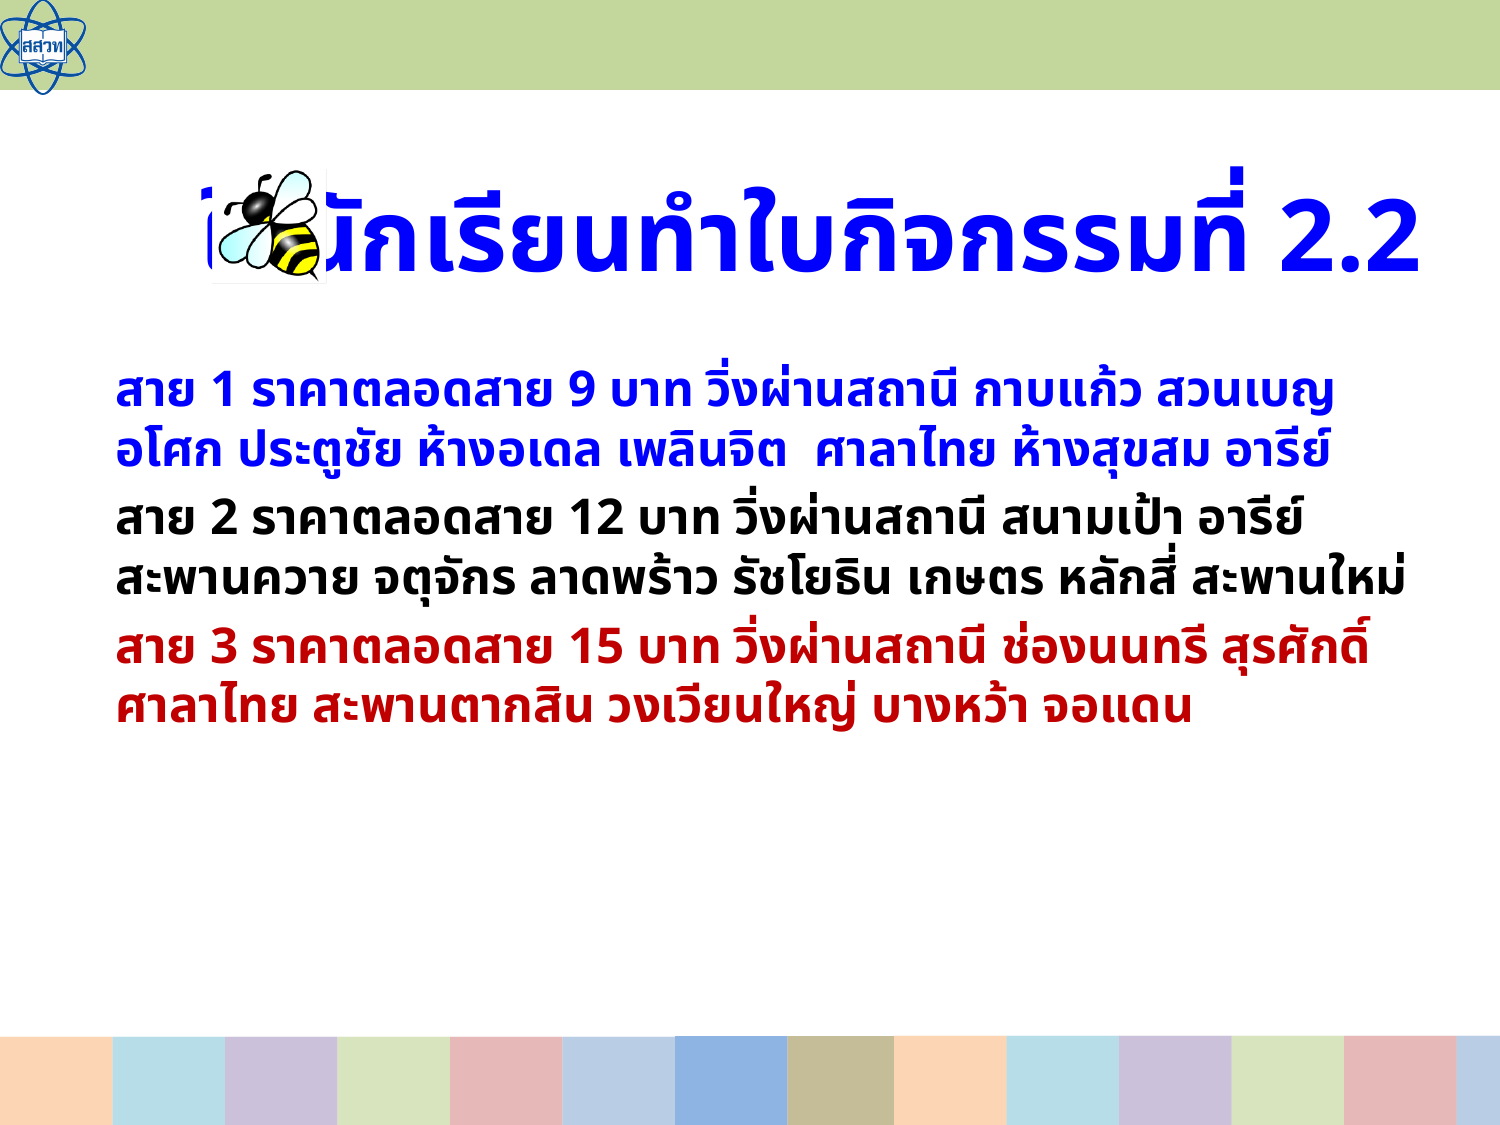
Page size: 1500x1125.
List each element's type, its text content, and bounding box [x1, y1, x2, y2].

picture [0, 0, 86, 95]
picture [206, 163, 331, 288]
title ให้นักเรียนทำใบกิจกรรมที่ 2.2 [135, 137, 1486, 325]
list สาย 1 ราคาตลอดสาย 9 บาท วิ่งผ่านสถานี กาบแก้ว สวนเบญ อโศก ประตูชัย ห้างอเดล เพลินจิต ศาลาไทย ห้างสุขสม อารีย์ สาย 2 ราคาตลอดสาย 12 บาท วิ่งผ่านสถานี สนามเป้า อารีย์ สะพานควาย จตุจักร ลาดพร้าว รัชโยธิน เกษตร หลักสี่ สะพานใหม่ สาย 3 ราคาตลอดสาย 15 บาท วิ่งผ่านสถานี ช่องนนทรี สุรศักดิ์ ศาลาไทย สะพานตากสิน วงเวียนใหญ่ บางหว้า จอแดน [100, 349, 1451, 833]
